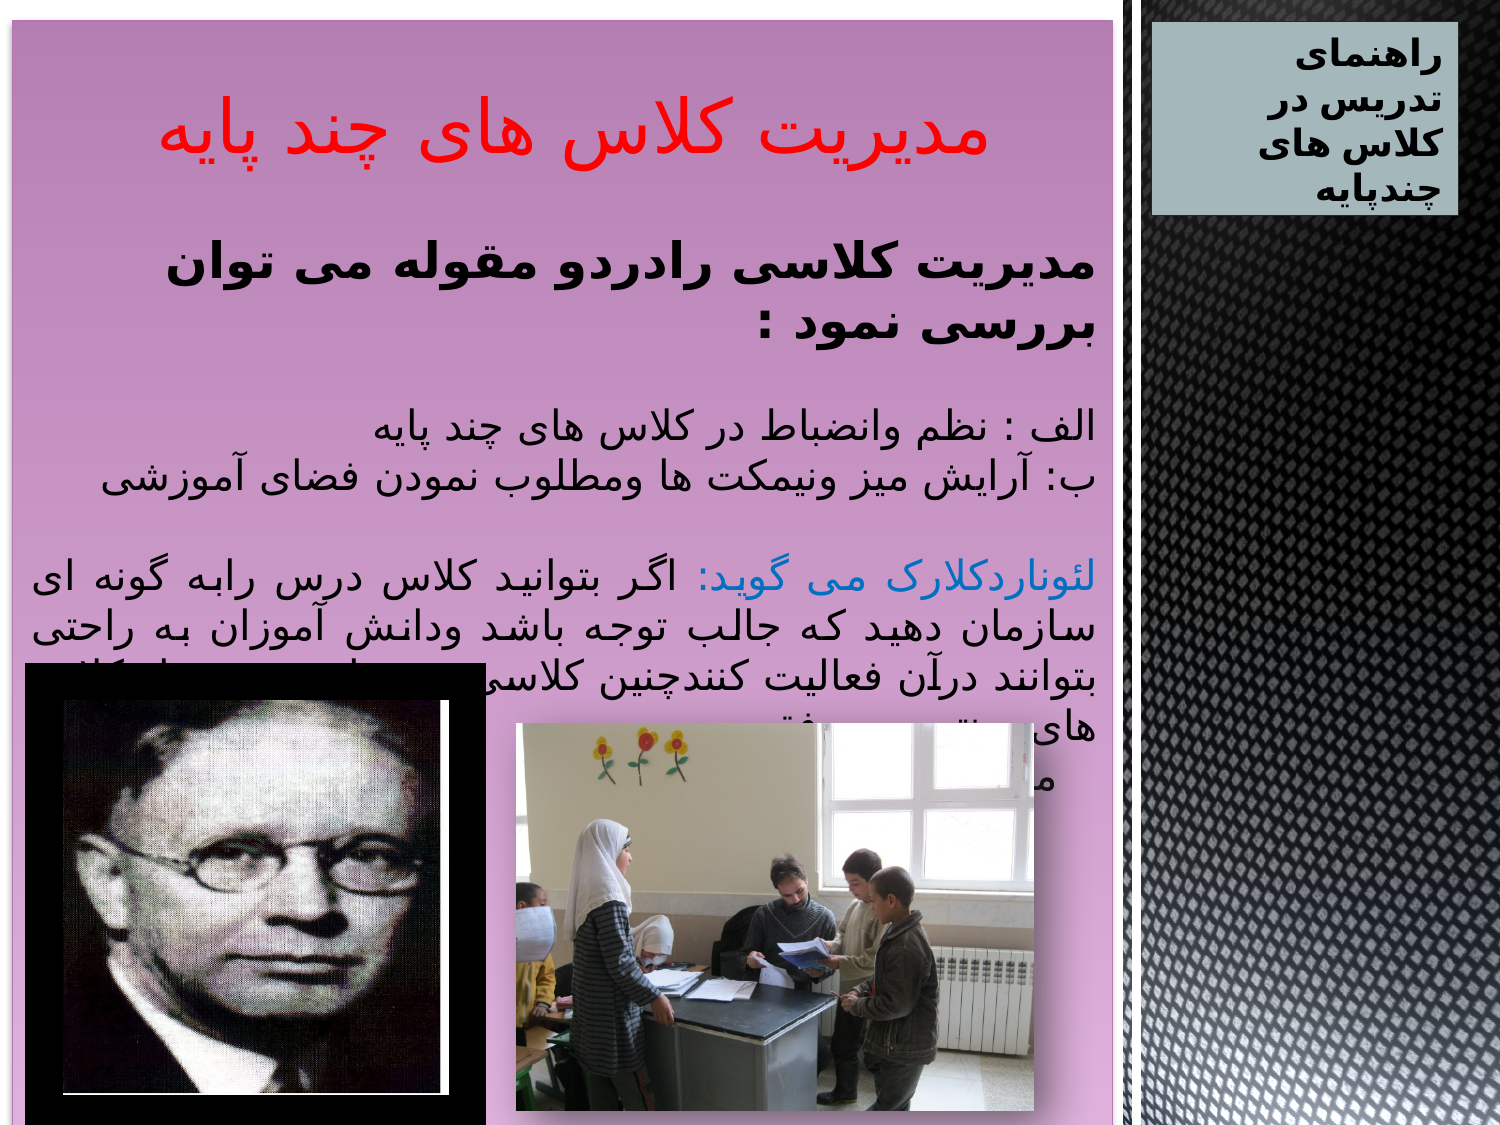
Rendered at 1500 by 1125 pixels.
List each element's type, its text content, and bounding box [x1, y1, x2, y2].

picture [1123, 0, 1500, 1125]
text_box راهنمای تدریس در کلاس های چندپایه [1151, 21, 1459, 216]
text_box مدیریت کلاس های چند پایه مدیریت کلاسی رادردو مقوله می توان بررسی نمود : الف : نظم وانضباط در کلاس های چند پایه ب: آرایش میز ونیمکت ها ومطلوب نمودن فضای آموزشی لئوناردکلارک می گوید: اگر بتوانید کلاس درس رابه گونه ای سازمان دهید که جالب توجه باشد ودانش آموزان به راحتی بتوانند درآن فعالیت کنندچنین کلاسی به مراتب بیشتر از کلاس های سنتی به موفقیت می انجامد. [12, 20, 1113, 1125]
picture [516, 723, 1034, 1112]
picture [62, 699, 450, 1096]
